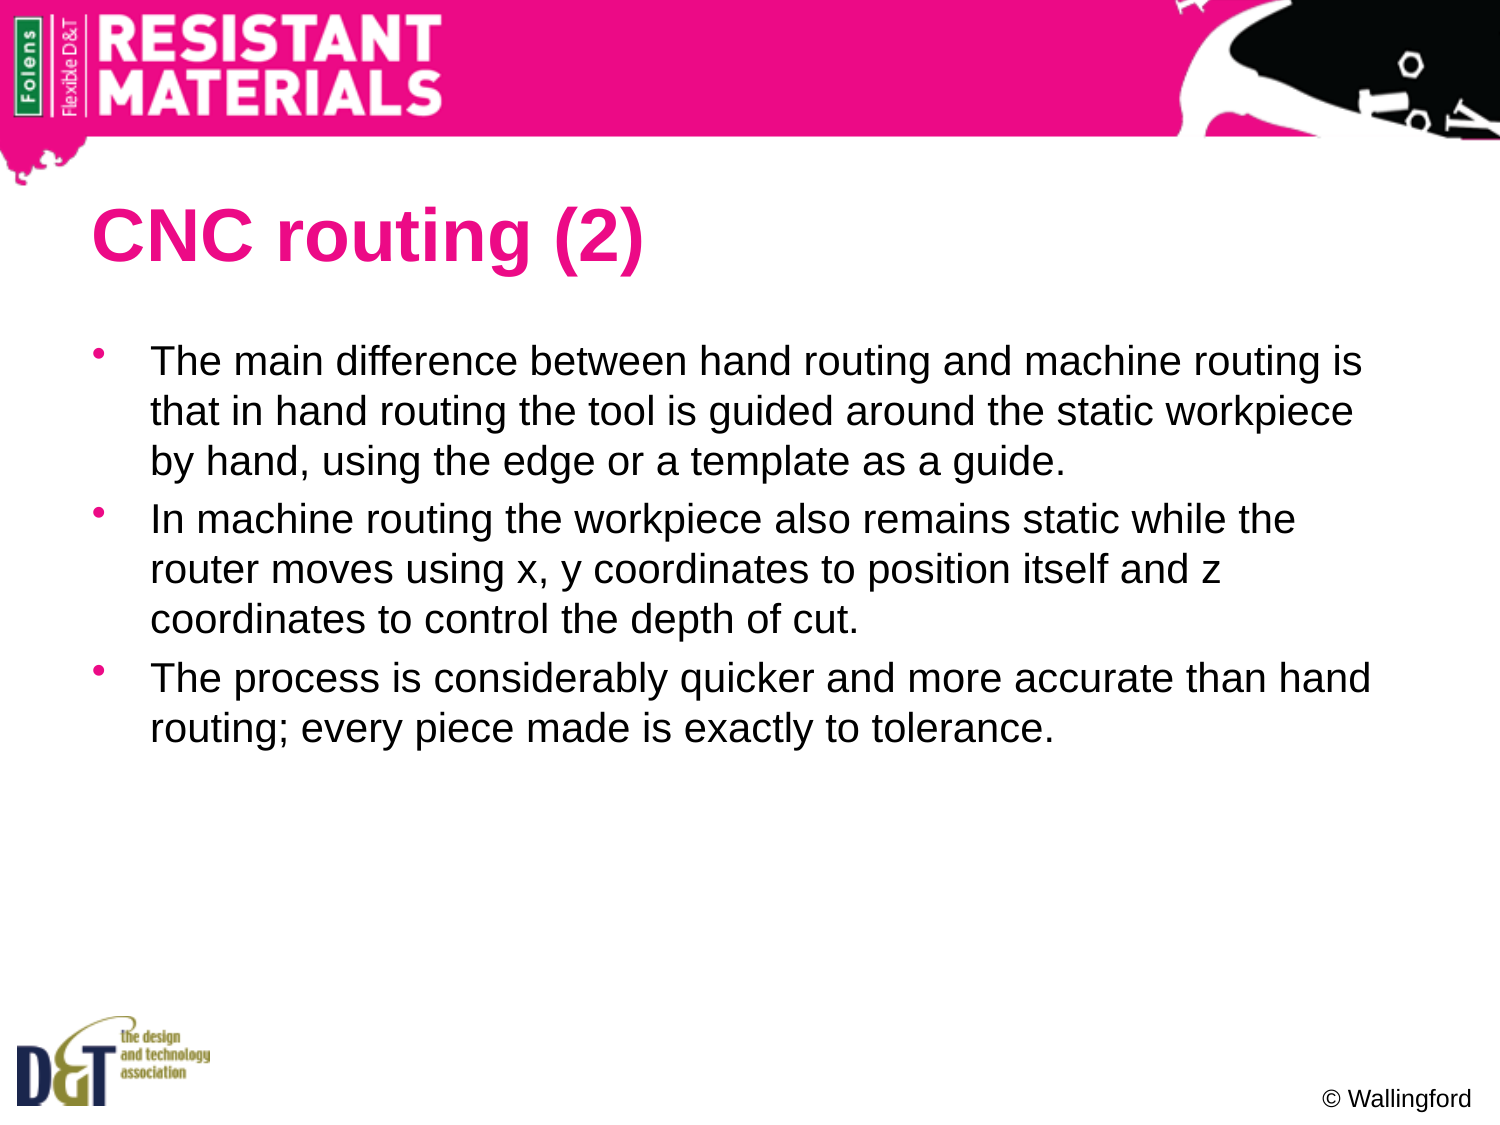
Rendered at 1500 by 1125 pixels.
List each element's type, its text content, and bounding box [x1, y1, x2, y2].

picture [0, 0, 1500, 1125]
text_box © Wallingford [1257, 1074, 1495, 1125]
list The main difference between hand routing and machine routing is that in hand routing the tool is guided around the static workpiece by hand, using the edge or a template as a guide. In machine routing the workpiece also remains static while the router moves using x, y coordinates to position itself and z coordinates to control the depth of cut. The process is considerably quicker and more accurate than hand routing; every piece made is exactly to tolerance. [76, 326, 1414, 993]
title CNC routing (2) [76, 160, 1427, 301]
